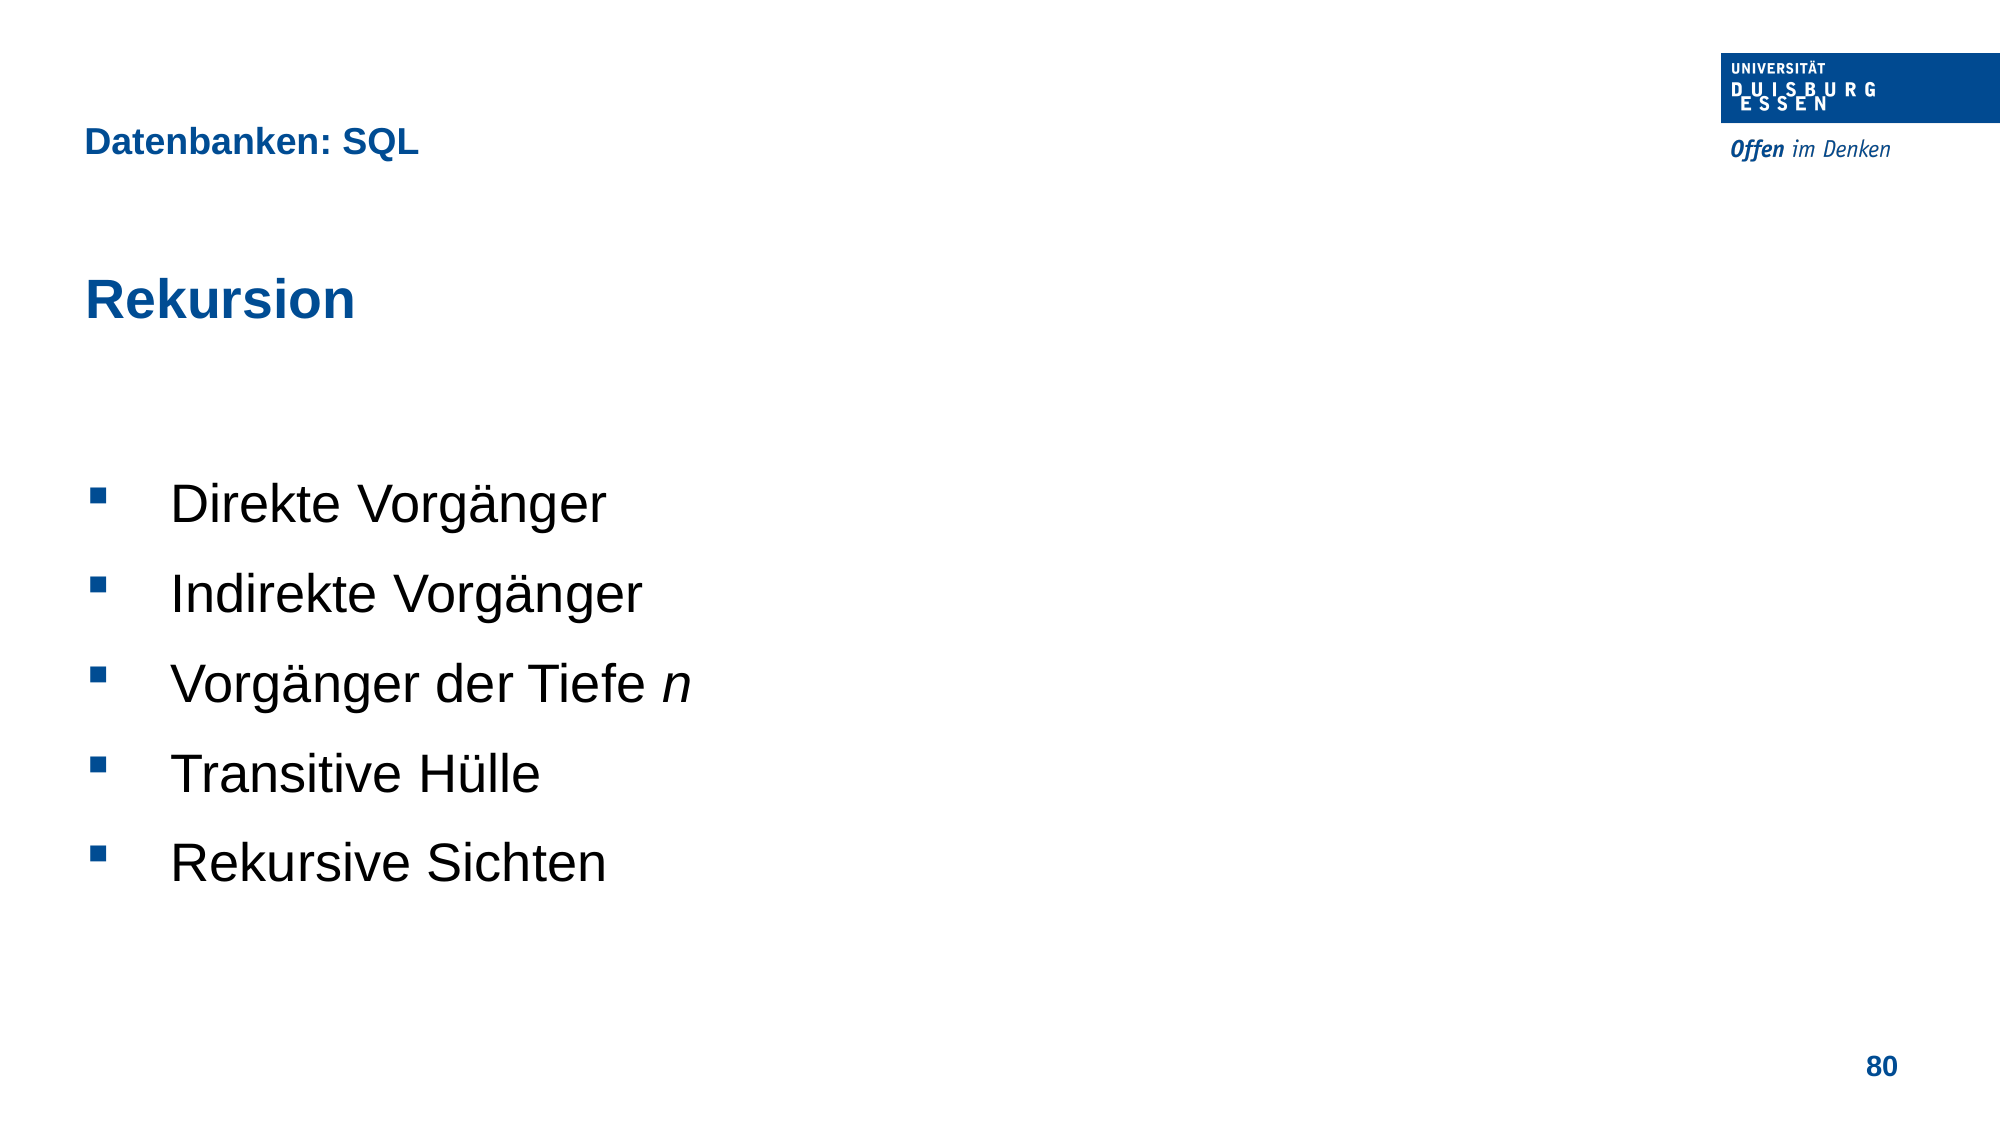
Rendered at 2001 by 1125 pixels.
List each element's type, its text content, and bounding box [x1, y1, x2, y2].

list Rekursion [85, 263, 1696, 338]
picture [1721, 53, 2000, 162]
list Datenbanken: SQL [84, 121, 1694, 163]
slide_number 80 [1677, 1039, 1914, 1081]
list Direkte Vorgänger Indirekte Vorgänger Vorgänger der Tiefe n Transitive Hülle Rekursive Sichten [85, 468, 1914, 1040]
